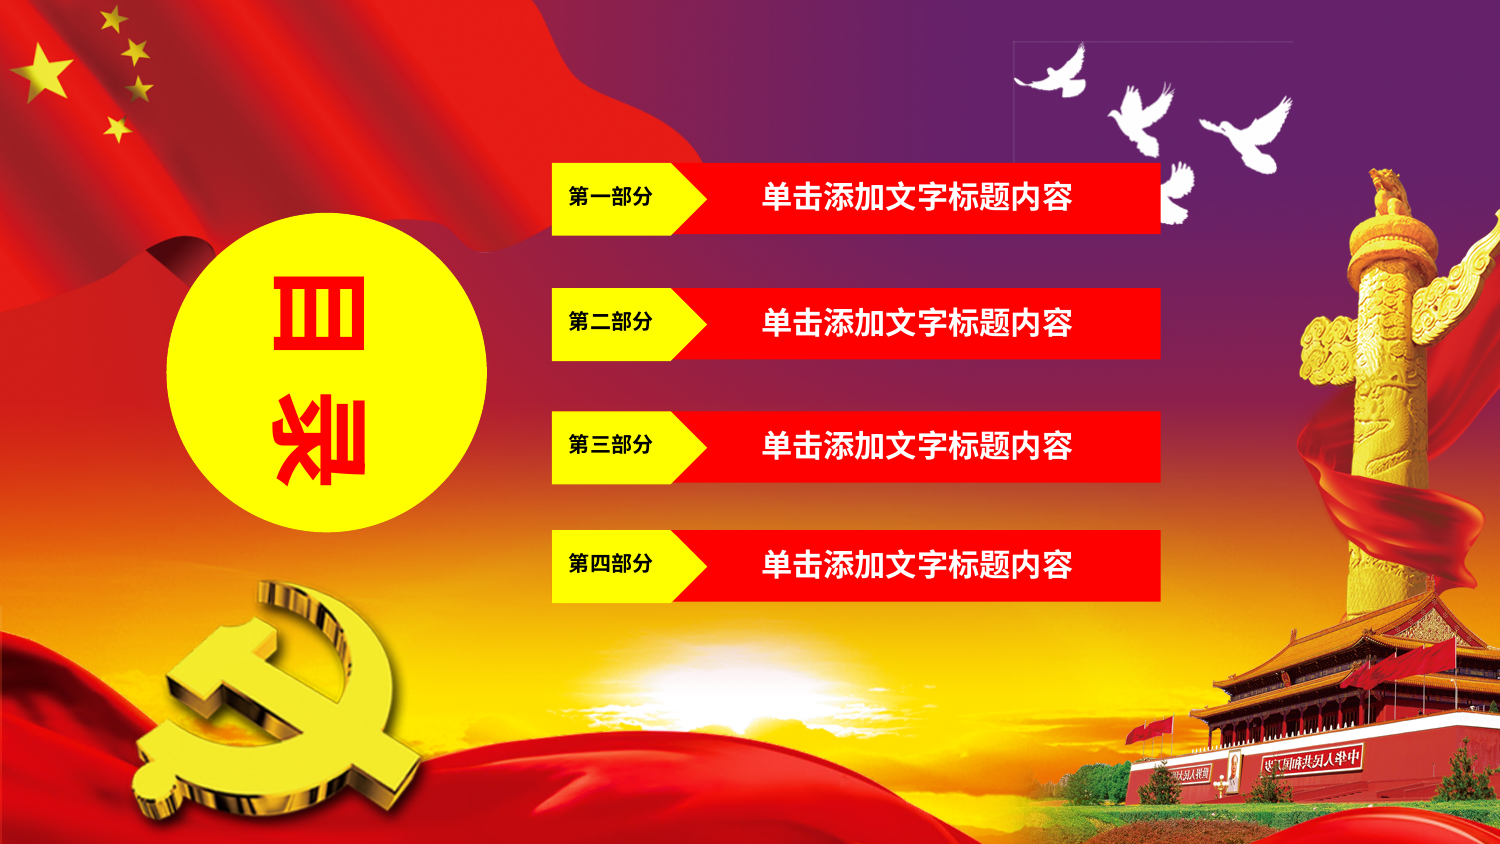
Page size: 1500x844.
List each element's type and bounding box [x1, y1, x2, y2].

text_box [551, 530, 708, 604]
text_box [0, 0, 1500, 844]
text_box [708, 411, 1161, 483]
text_box [551, 288, 708, 361]
text_box [551, 287, 1161, 360]
text_box [551, 162, 708, 236]
text_box [551, 411, 708, 485]
text_box [708, 530, 1161, 602]
text_box [708, 162, 1161, 235]
